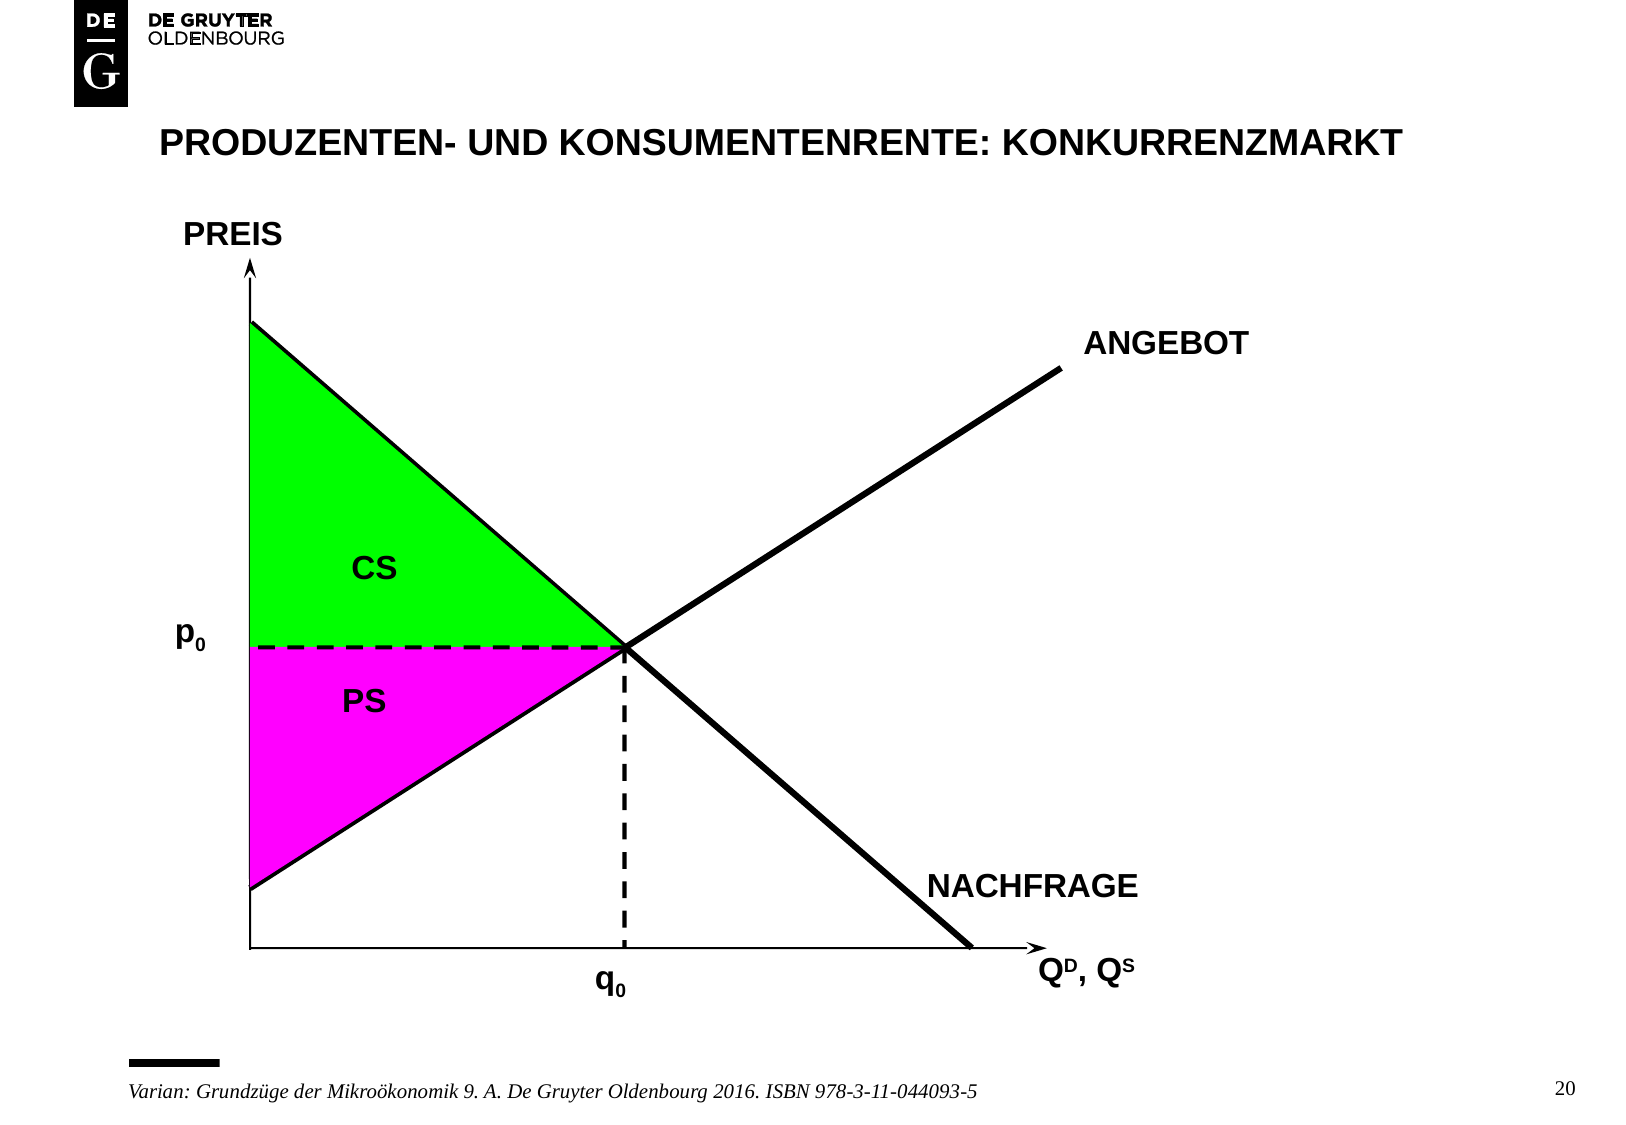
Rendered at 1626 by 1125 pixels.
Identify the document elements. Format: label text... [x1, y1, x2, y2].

text_box ANGEBOT [1068, 313, 1265, 369]
text_box q0 [580, 948, 642, 1009]
text_box [249, 646, 625, 888]
list [129, 198, 1556, 1034]
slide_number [128, 1077, 1539, 1108]
text_box PS [327, 671, 402, 727]
slide_number 20 [1554, 1074, 1614, 1104]
text_box CS [249, 322, 623, 646]
text_box [243, 260, 257, 279]
text_box NACHFRAGE [911, 857, 1155, 913]
text_box p0 [160, 602, 221, 663]
text_box QD, QS [1023, 941, 1151, 997]
text_box PREIS [168, 204, 299, 260]
title Produzenten- und konsumentenrente: konkurrenzmarkt [159, 117, 1586, 172]
